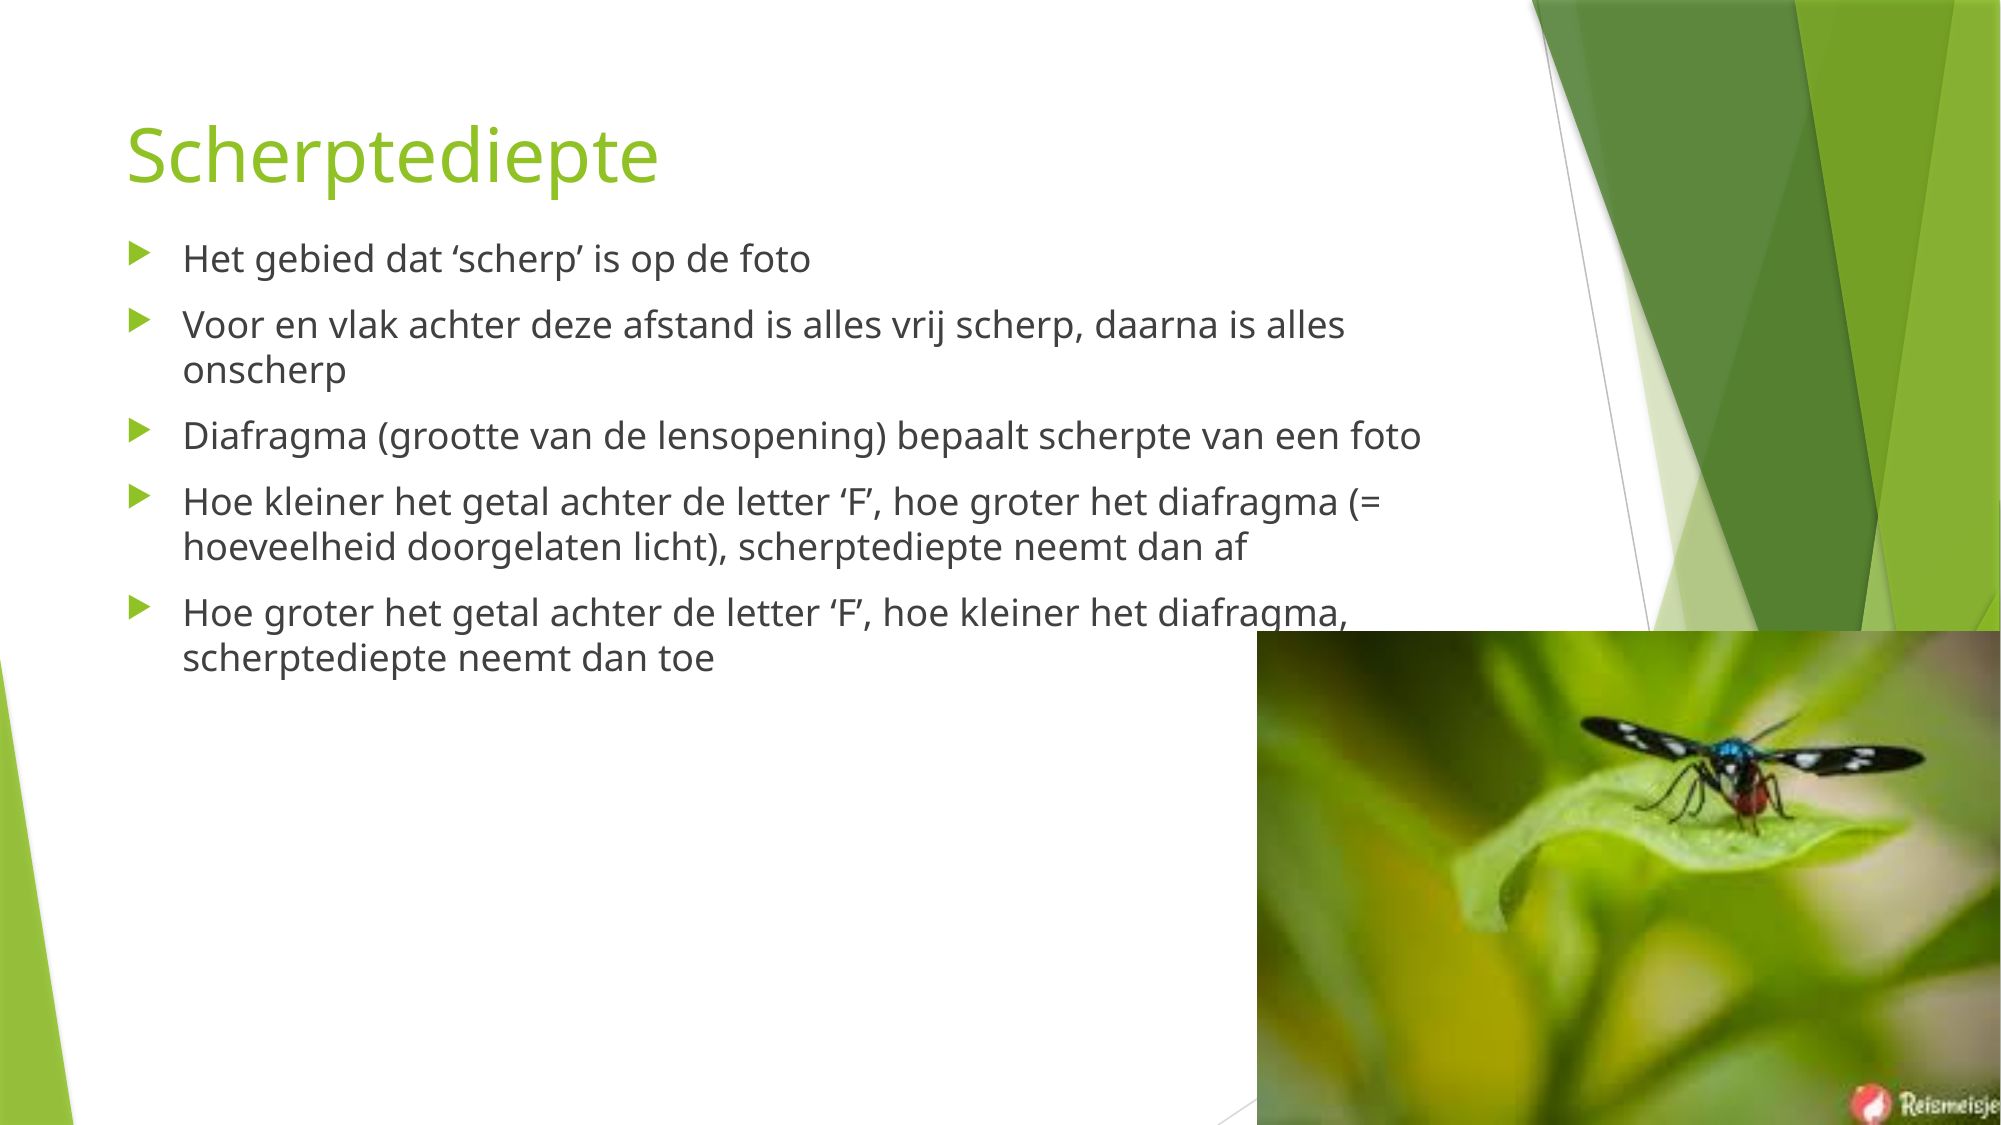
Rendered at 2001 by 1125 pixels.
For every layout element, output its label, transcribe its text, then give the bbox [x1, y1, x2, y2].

title Scherptediepte [111, 99, 1522, 228]
picture [1257, 630, 2000, 1125]
list Het gebied dat ‘scherp’ is op de foto Voor en vlak achter deze afstand is alles vrij scherp, daarna is alles onscherp Diafragma (grootte van de lensopening) bepaalt scherpte van een foto Hoe kleiner het getal achter de letter ‘F’, hoe groter het diafragma (= hoeveelheid doorgelaten licht), scherptediepte neemt dan af Hoe groter het getal achter de letter ‘F’, hoe kleiner het diafragma, scherptediepte neemt dan toe [111, 228, 1522, 865]
